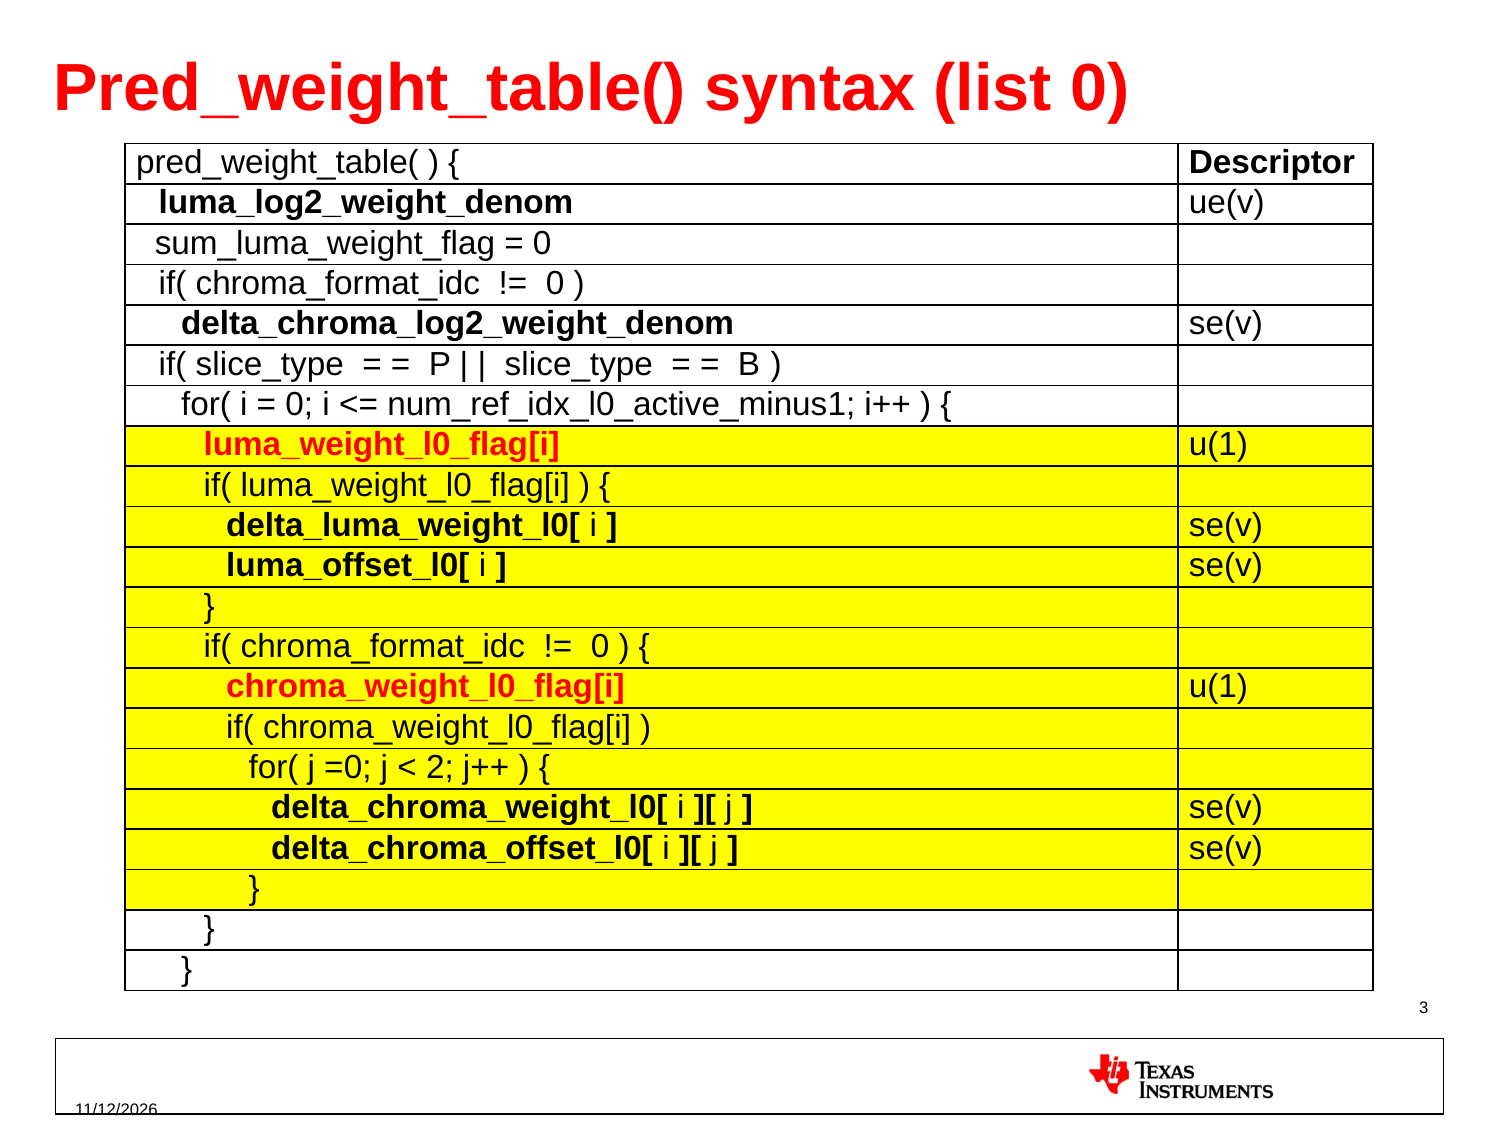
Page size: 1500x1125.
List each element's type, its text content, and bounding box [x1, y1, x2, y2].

table_cell [1179, 386, 1372, 425]
table_cell [1179, 225, 1372, 264]
table_cell [1179, 870, 1372, 909]
table_cell for( i = 0; i <= num_ref_idx_l0_active_minus1; i++ ) { [126, 386, 1177, 425]
table_cell delta_chroma_log2_weight_denom [126, 306, 1177, 344]
table_cell [1179, 749, 1372, 788]
table_cell chroma_weight_l0_flag[i] [126, 669, 1177, 707]
table_cell u(1) [1179, 669, 1372, 707]
table_cell if( luma_weight_l0_flag[i] ) { [126, 467, 1177, 506]
table_cell luma_offset_l0[ i ] [126, 548, 1177, 586]
table_cell } [126, 588, 1177, 627]
table_cell se(v) [1179, 790, 1372, 828]
table_cell [1179, 265, 1372, 304]
table_cell [1179, 709, 1372, 748]
table_cell [1179, 911, 1372, 949]
table_cell luma_log2_weight_denom [126, 185, 1177, 223]
table_cell } [126, 870, 1177, 909]
table_cell ue(v) [1179, 185, 1372, 223]
table_cell [1179, 346, 1372, 385]
table_cell delta_chroma_weight_l0[ i ][ j ] [126, 790, 1177, 828]
table_cell se(v) [1179, 507, 1372, 546]
picture [1087, 1052, 1274, 1099]
table_cell } [126, 911, 1177, 949]
table_cell if( chroma_weight_l0_flag[i] ) [126, 709, 1177, 748]
table_cell [1179, 628, 1372, 667]
table_cell u(1) [1179, 427, 1372, 465]
table_cell if( chroma_format_idc != 0 ) { [126, 628, 1177, 667]
table_header pred_weight_table( ) { [126, 144, 1177, 183]
table_cell if( slice_type = = P | | slice_type = = B ) [126, 346, 1177, 385]
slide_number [59, 1090, 411, 1125]
table_cell delta_luma_weight_l0[ i ] [126, 507, 1177, 546]
table_cell if( chroma_format_idc != 0 ) [126, 265, 1177, 304]
table_cell delta_chroma_offset_l0[ i ][ j ] [126, 830, 1177, 869]
table_cell se(v) [1179, 830, 1372, 869]
table_cell [1179, 467, 1372, 506]
table_cell se(v) [1179, 548, 1372, 586]
title Pred_weight_table() syntax (list 0) [37, 23, 1426, 158]
slide_number 3 [1093, 988, 1444, 1024]
table_header Descriptor [1179, 144, 1372, 183]
table_cell for( j =0; j < 2; j++ ) { [126, 749, 1177, 788]
table_cell [1179, 951, 1372, 990]
table_cell } [126, 951, 1177, 990]
table_cell sum_luma_weight_flag = 0 [126, 225, 1177, 264]
table_cell [1179, 588, 1372, 627]
table_cell se(v) [1179, 306, 1372, 344]
table_cell luma_weight_l0_flag[i] [126, 427, 1177, 465]
